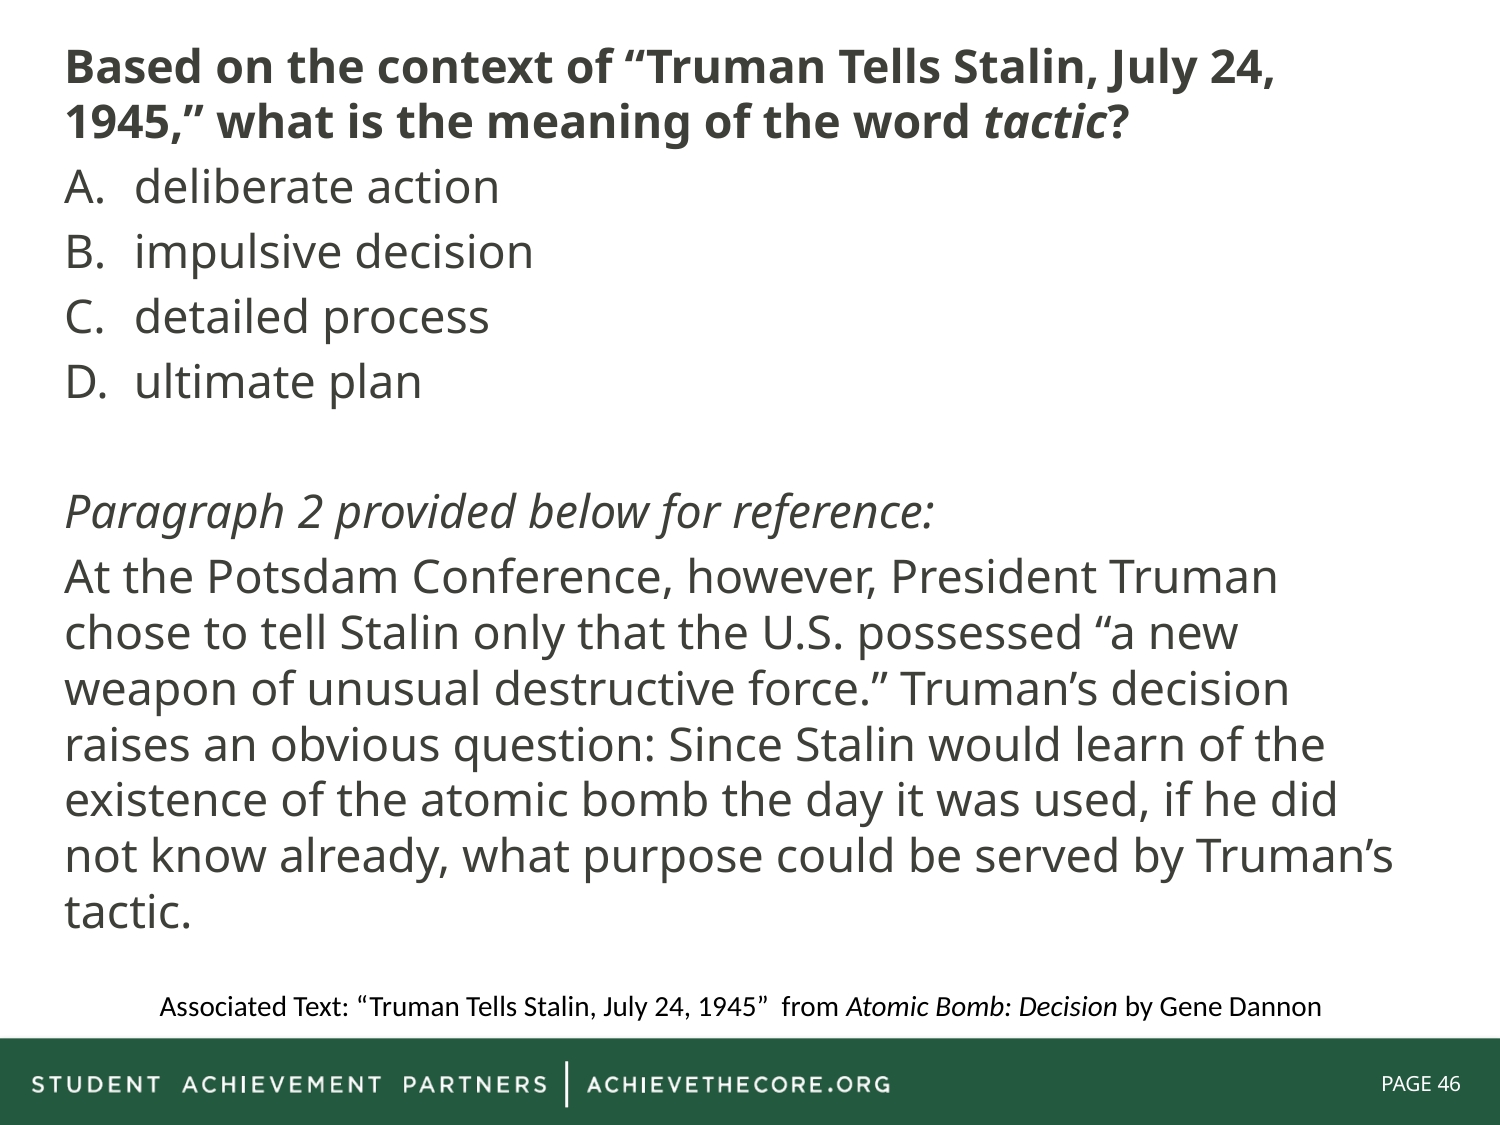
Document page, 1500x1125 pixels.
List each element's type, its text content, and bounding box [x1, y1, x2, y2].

list Based on the context of “Truman Tells Stalin, July 24, 1945,” what is the meaning of the word tactic? deliberate action impulsive decision detailed process ultimate plan Paragraph 2 provided below for reference: At the Potsdam Conference, however, President Truman chose to tell Stalin only that the U.S. possessed “a new weapon of unusual destructive force.” Truman’s decision raises an obvious question: Since Stalin would learn of the existence of the atomic bomb the day it was used, if he did not know already, what purpose could be served by Truman’s tactic. [49, 29, 1433, 950]
text_box Associated Text: “Truman Tells Stalin, July 24, 1945” from Atomic Bomb: Decision by Gene Dannon [49, 980, 1433, 1030]
